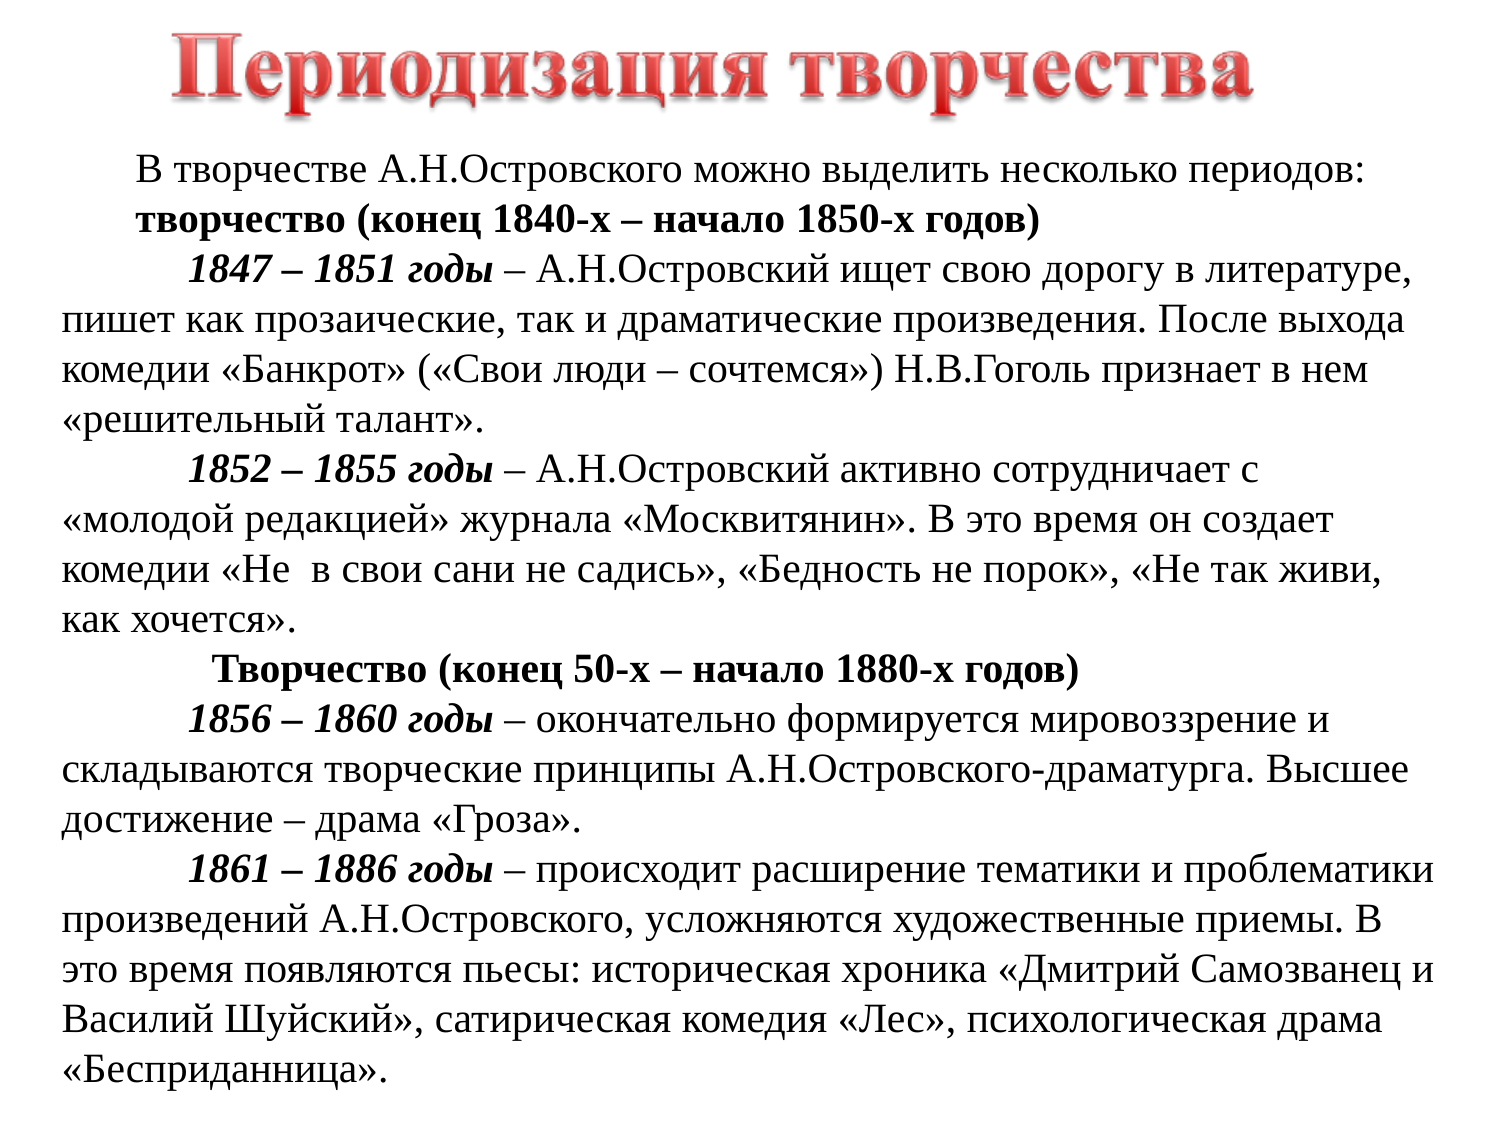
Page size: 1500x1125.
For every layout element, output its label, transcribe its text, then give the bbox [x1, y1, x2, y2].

text_box В творчестве А.Н.Островского можно выделить несколько периодов: творчество (конец 1840-х – начало 1850-х годов) 1847 – 1851 годы – А.Н.Островский ищет свою дорогу в литературе, пишет как прозаические, так и драматические произведения. После выхода комедии «Банкрот» («Свои люди – сочтемся») Н.В.Гоголь признает в нем «решительный талант». 1852 – 1855 годы – А.Н.Островский активно сотрудничает с «молодой редакцией» журнала «Москвитянин». В это время он создает комедии «Не в свои сани не садись», «Бедность не порок», «Не так живи, как хочется». Творчество (конец 50-х – начало 1880-х годов) 1856 – 1860 годы – окончательно формируется мировоззрение и складываются творческие принципы А.Н.Островского-драматурга. Высшее достижение – драма «Гроза». 1861 – 1886 годы – происходит расширение тематики и проблематики произведений А.Н.Островского, усложняются художественные приемы. В это время появляются пьесы: историческая хроника «Дмитрий Самозванец и Василий Шуйский», сатирическая комедия «Лес», психологическая драма «Бесприданница». [46, 133, 1454, 1099]
picture [107, 0, 1319, 131]
